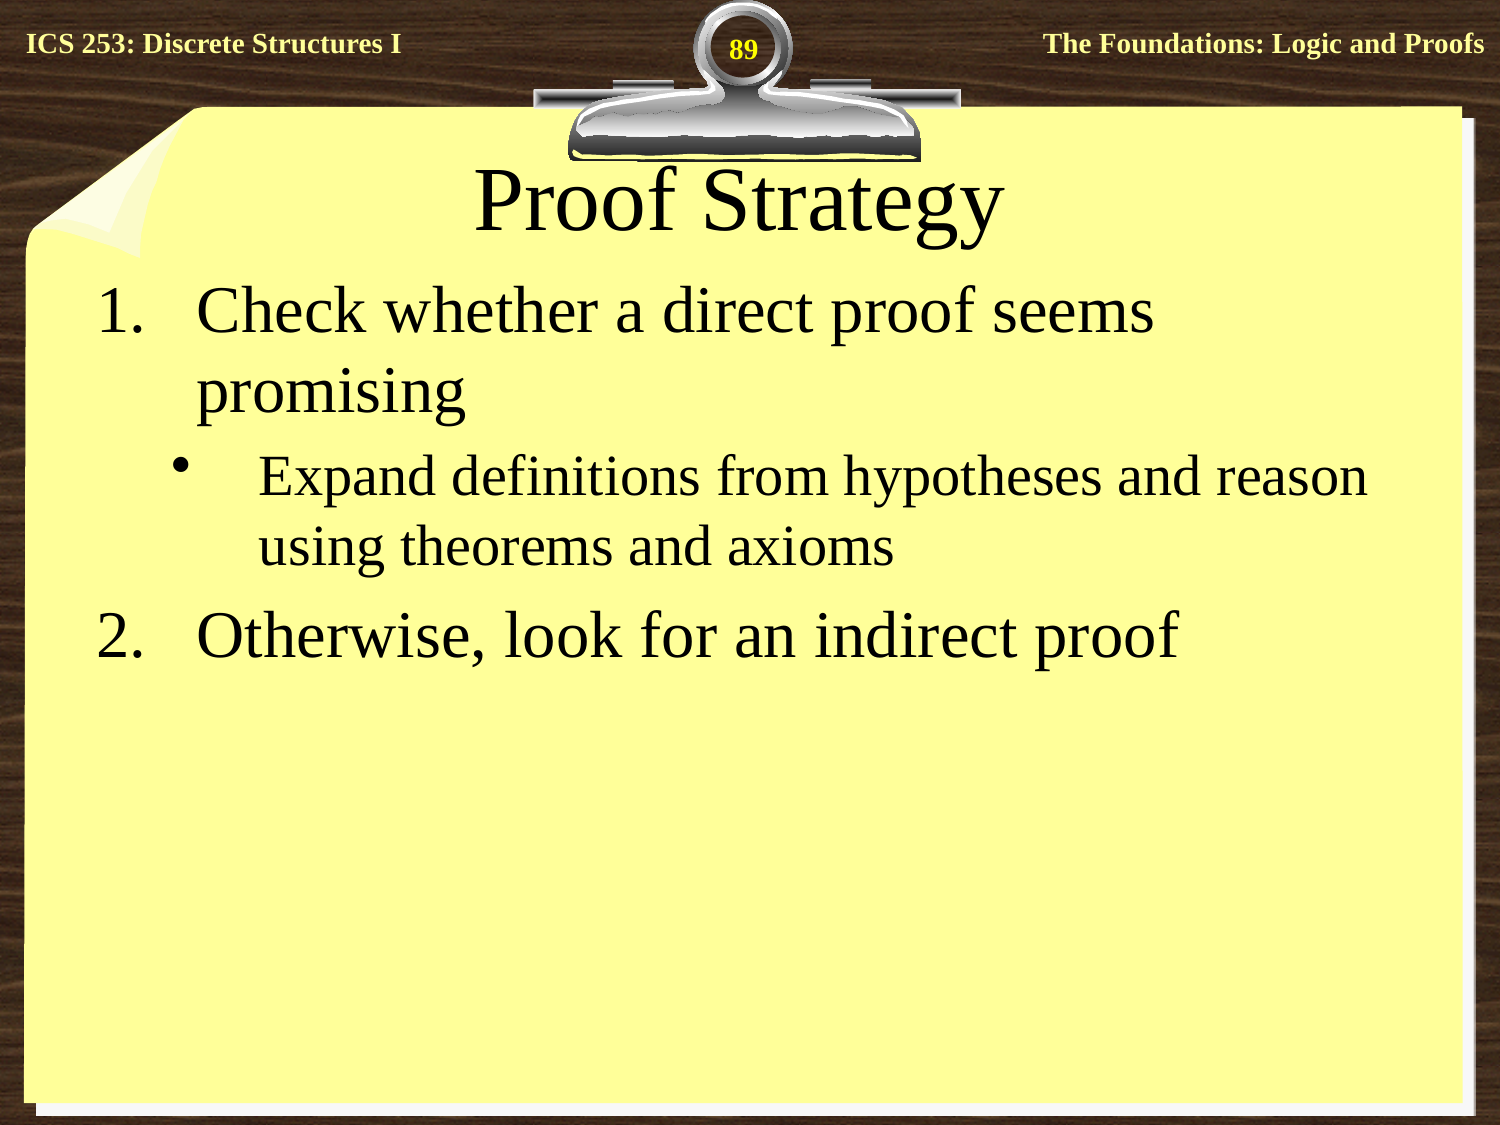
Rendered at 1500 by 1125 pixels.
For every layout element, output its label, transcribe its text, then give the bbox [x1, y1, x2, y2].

slide_number 89 [423, 5, 774, 91]
list Check whether a direct proof seems promising Expand definitions from hypotheses and reason using theorems and axioms Otherwise, look for an indirect proof [81, 257, 1405, 1079]
title Proof Strategy [77, 140, 1403, 246]
picture [0, 0, 1500, 1125]
